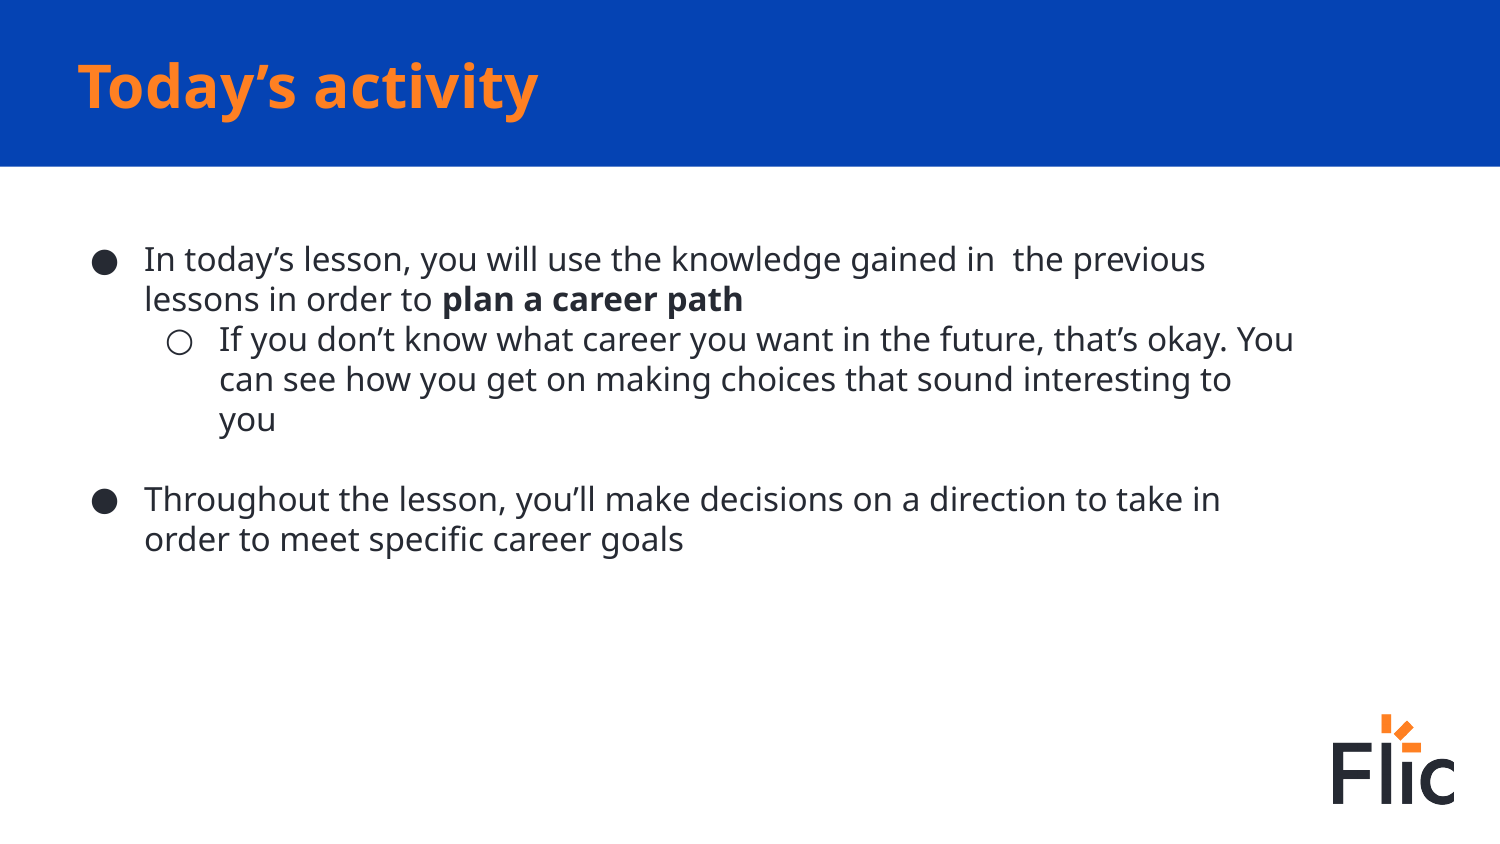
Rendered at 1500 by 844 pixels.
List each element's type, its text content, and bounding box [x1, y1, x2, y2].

text_box In today’s lesson, you will use the knowledge gained in the previous lessons in order to plan a career path If you don’t know what career you want in the future, that’s okay. You can see how you get on making choices that sound interesting to you Throughout the lesson, you’ll make decisions on a direction to take in order to meet specific career goals [69, 188, 1297, 773]
title Today’s activity [62, 41, 998, 127]
picture [1333, 714, 1454, 805]
